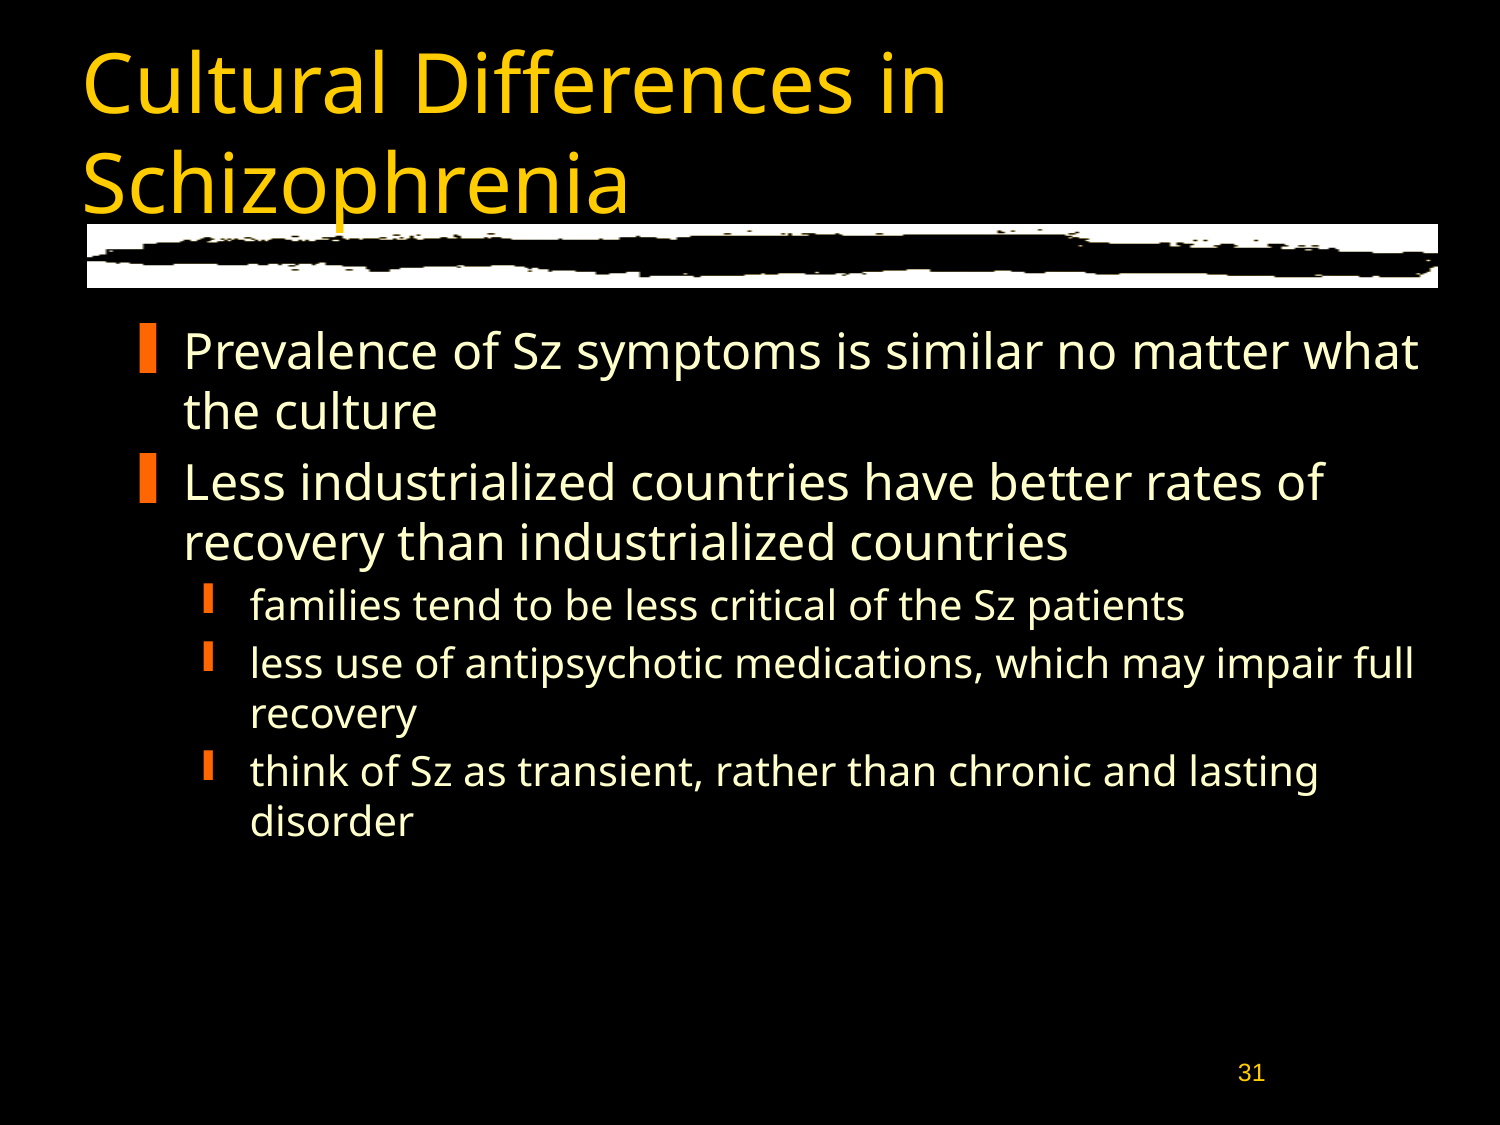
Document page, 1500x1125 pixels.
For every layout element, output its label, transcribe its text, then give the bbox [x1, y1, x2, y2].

list Prevalence of Sz symptoms is similar no matter what the culture Less industrialized countries have better rates of recovery than industrialized countries families tend to be less critical of the Sz patients less use of antipsychotic medications, which may impair full recovery think of Sz as transient, rather than chronic and lasting disorder [112, 312, 1455, 998]
title Cultural Differences in Schizophrenia [66, 49, 1342, 238]
